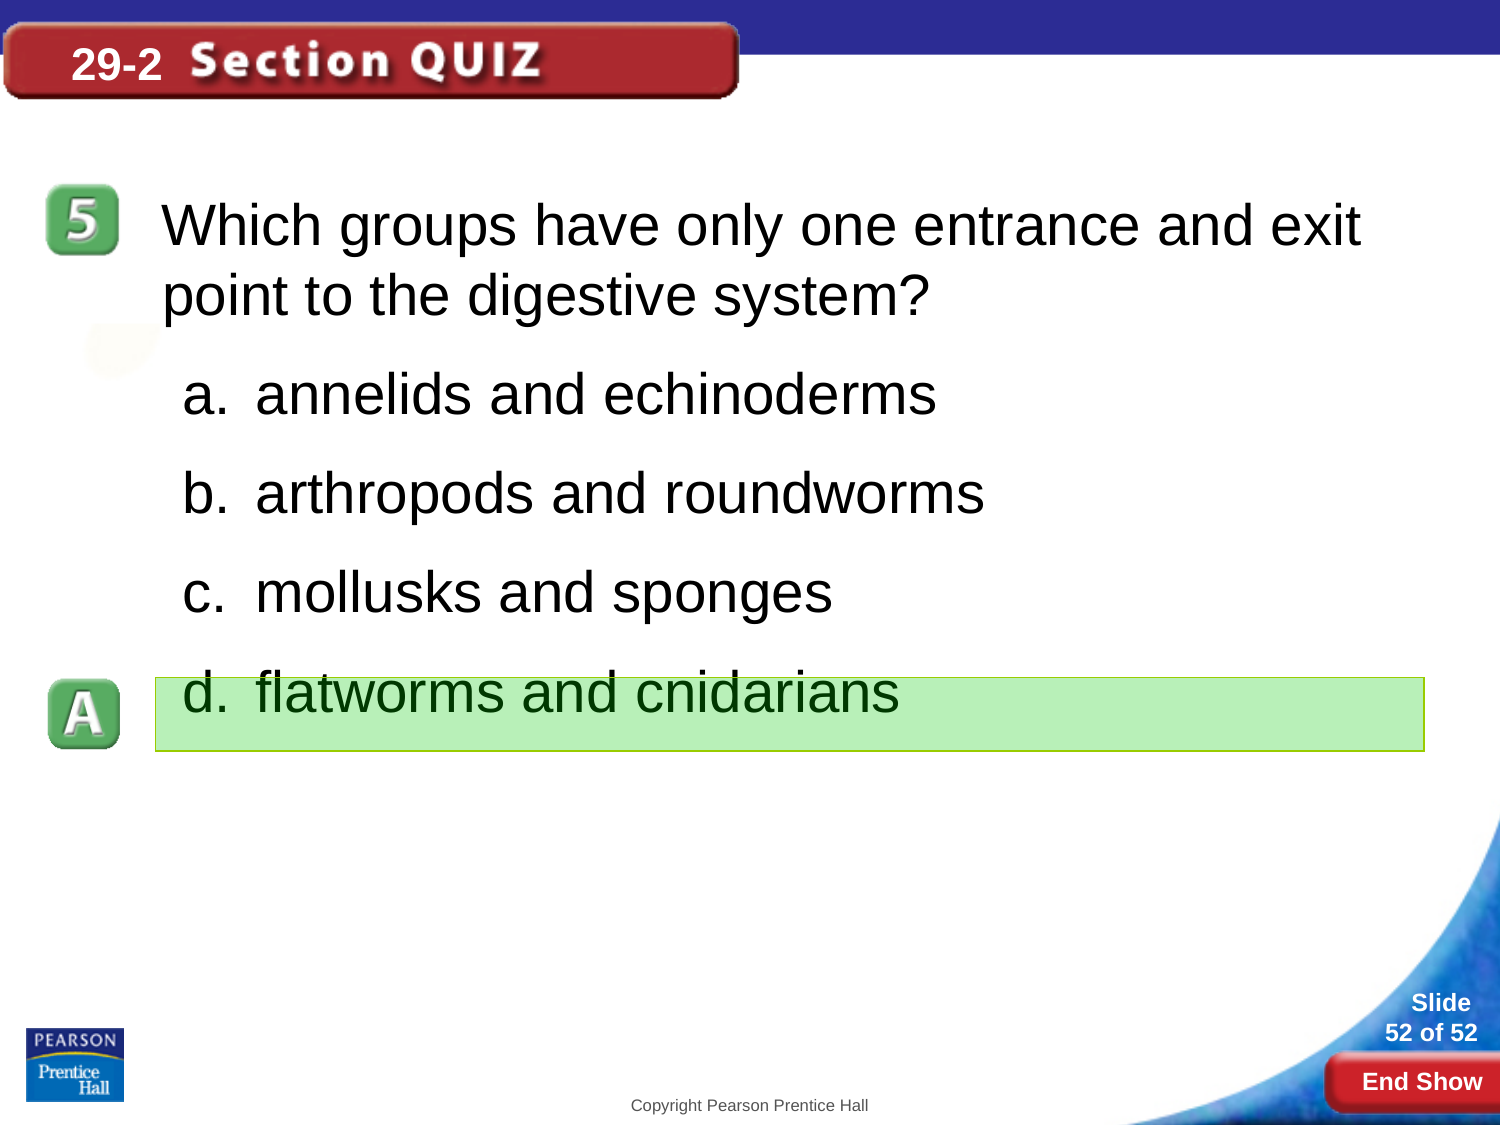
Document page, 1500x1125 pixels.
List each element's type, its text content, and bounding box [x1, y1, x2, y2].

title 29-2 [2, 26, 179, 98]
picture [0, 0, 1500, 1125]
picture [38, 178, 136, 264]
list Which groups have only one entrance and exit point to the digestive system? annelids and echinoderms arthropods and roundworms mollusks and sponges flatworms and cnidarians [44, 179, 1440, 1095]
footer Copyright Pearson Prentice Hall [512, 1095, 988, 1113]
text_box [155, 677, 1424, 752]
